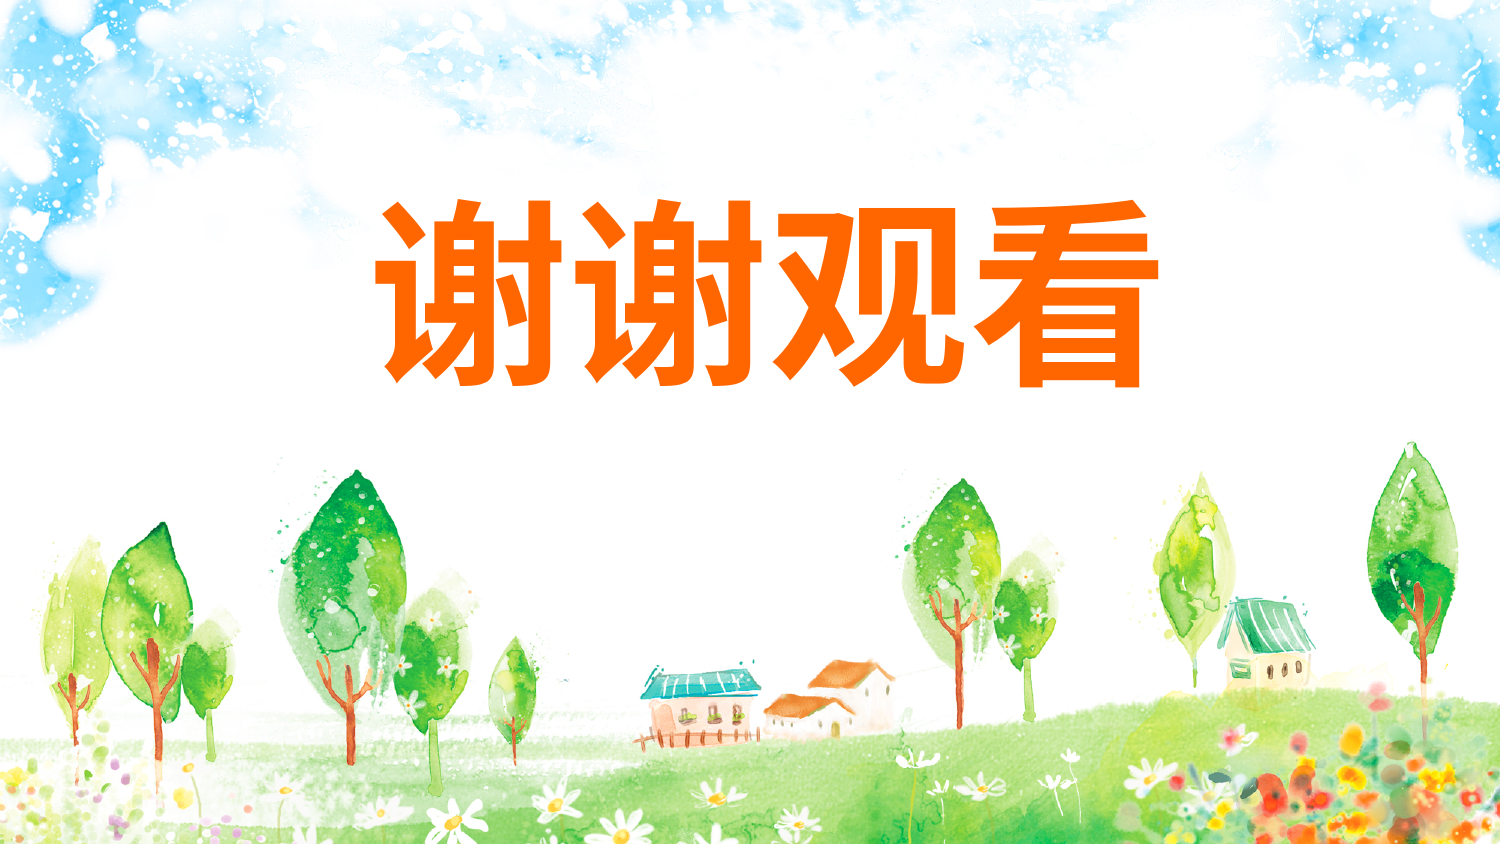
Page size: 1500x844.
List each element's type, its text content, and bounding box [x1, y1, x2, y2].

picture [0, 0, 1500, 844]
text_box 谢谢观看 [354, 161, 1184, 417]
